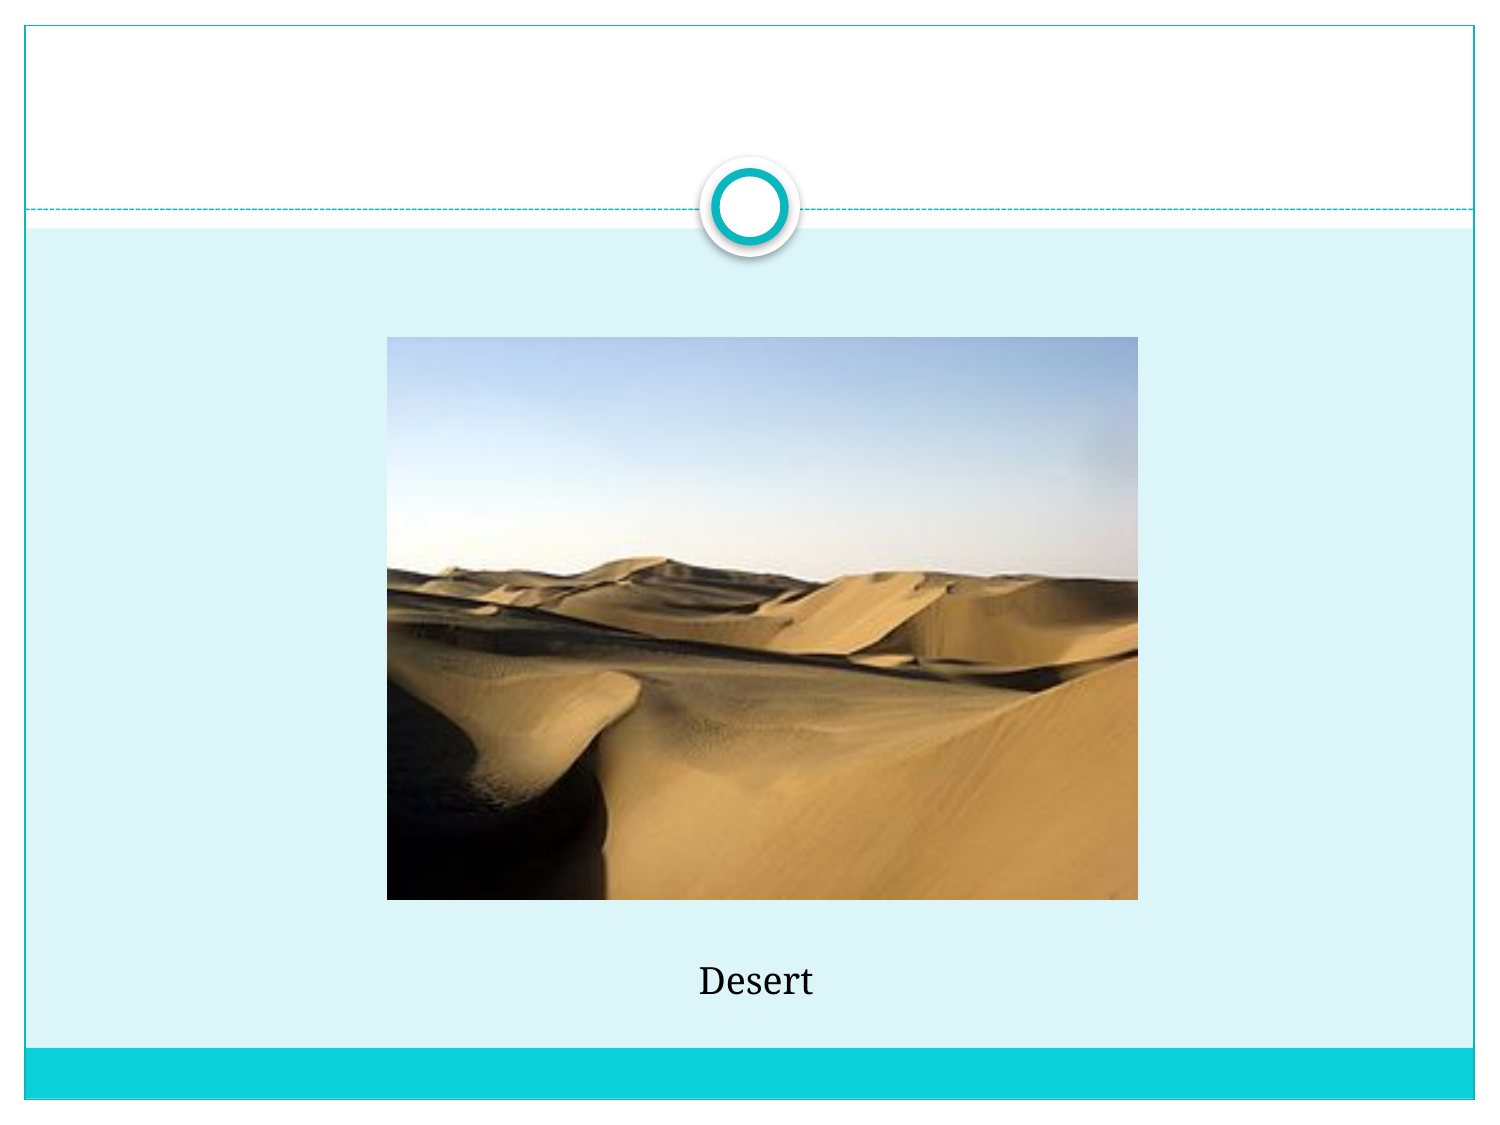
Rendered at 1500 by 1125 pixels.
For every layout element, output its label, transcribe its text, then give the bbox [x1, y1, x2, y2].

text_box Desert [37, 949, 1475, 1010]
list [387, 337, 1138, 901]
